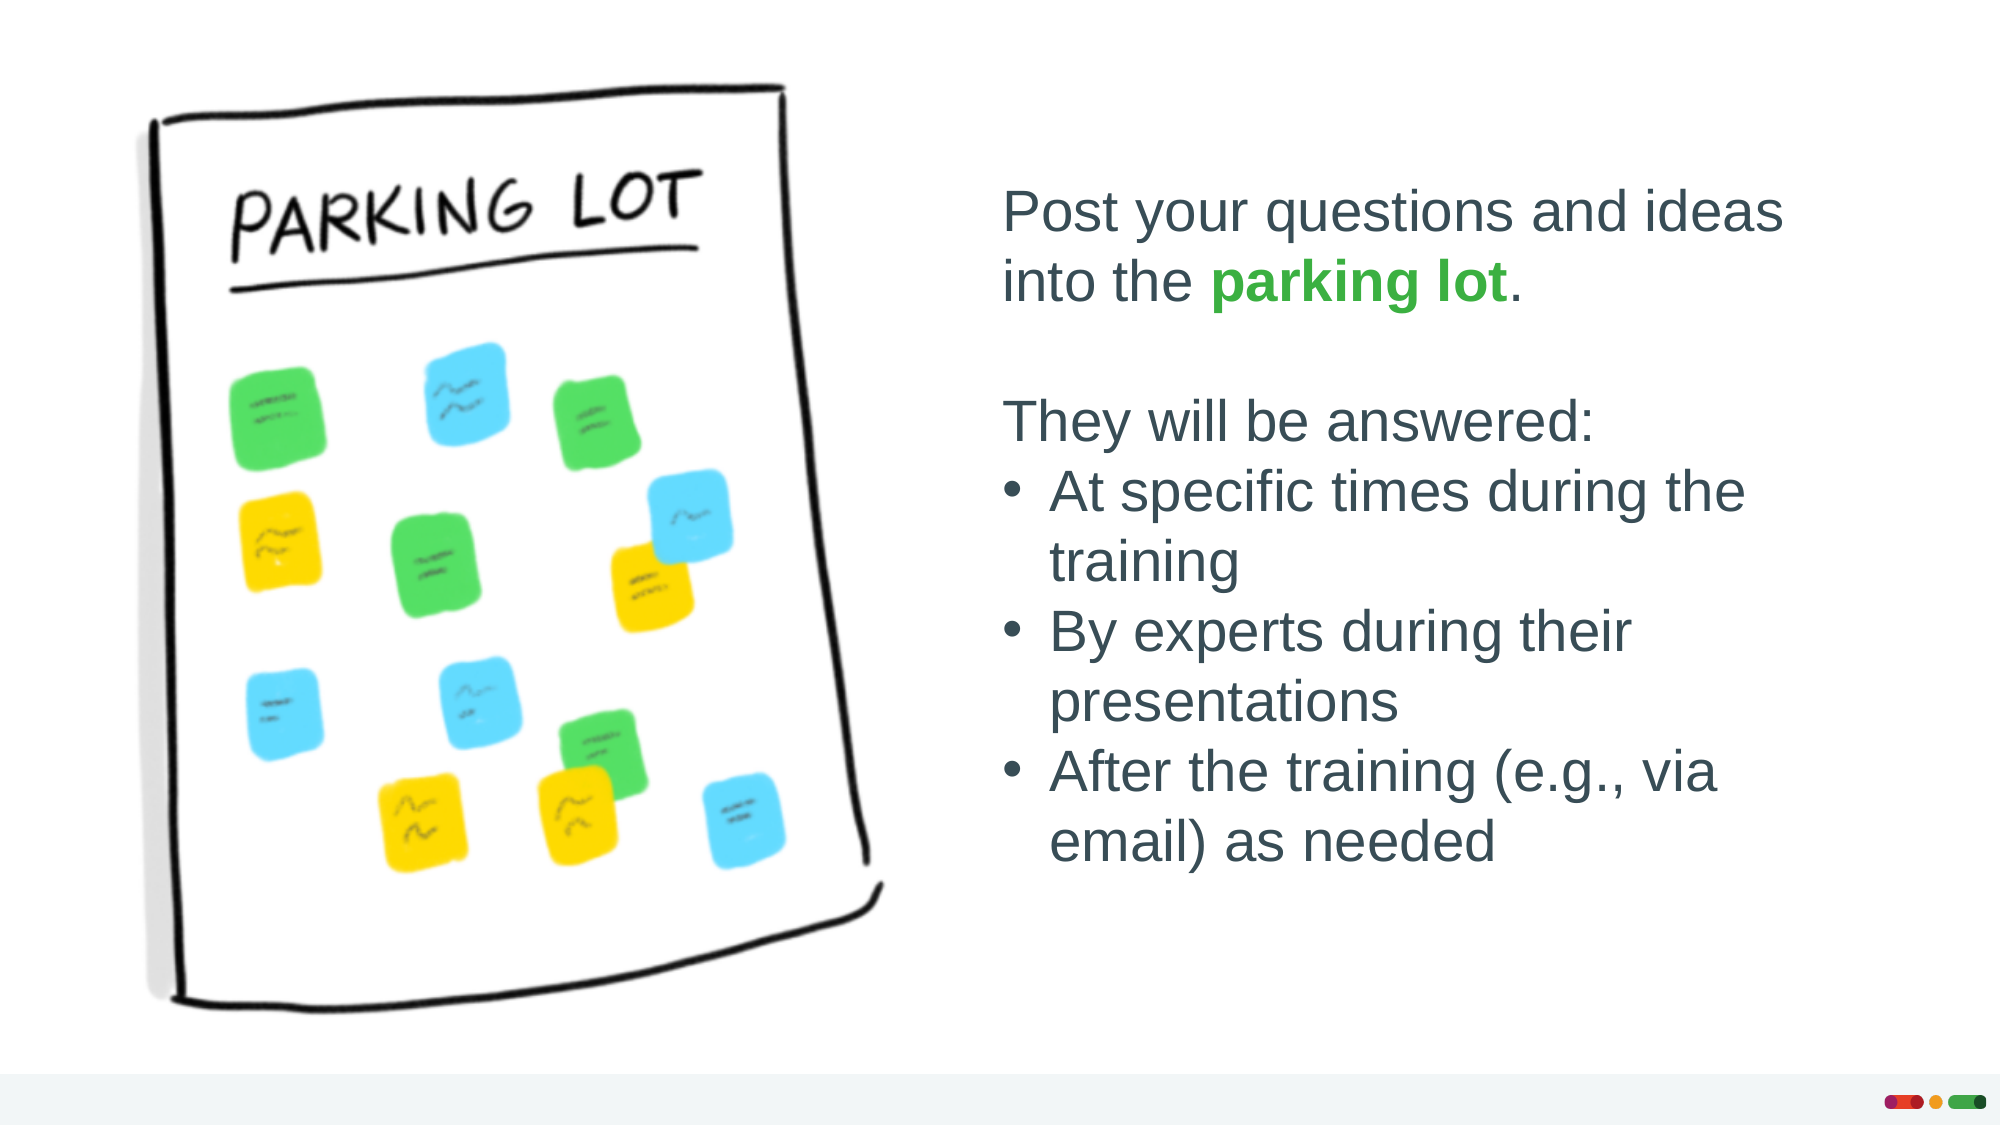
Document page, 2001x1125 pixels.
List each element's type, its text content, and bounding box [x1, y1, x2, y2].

text_box Post your questions and ideas into the parking lot. They will be answered: At specific times during the training By experts during their presentations After the training (e.g., via email) as needed [987, 166, 1872, 1021]
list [64, 55, 938, 1040]
